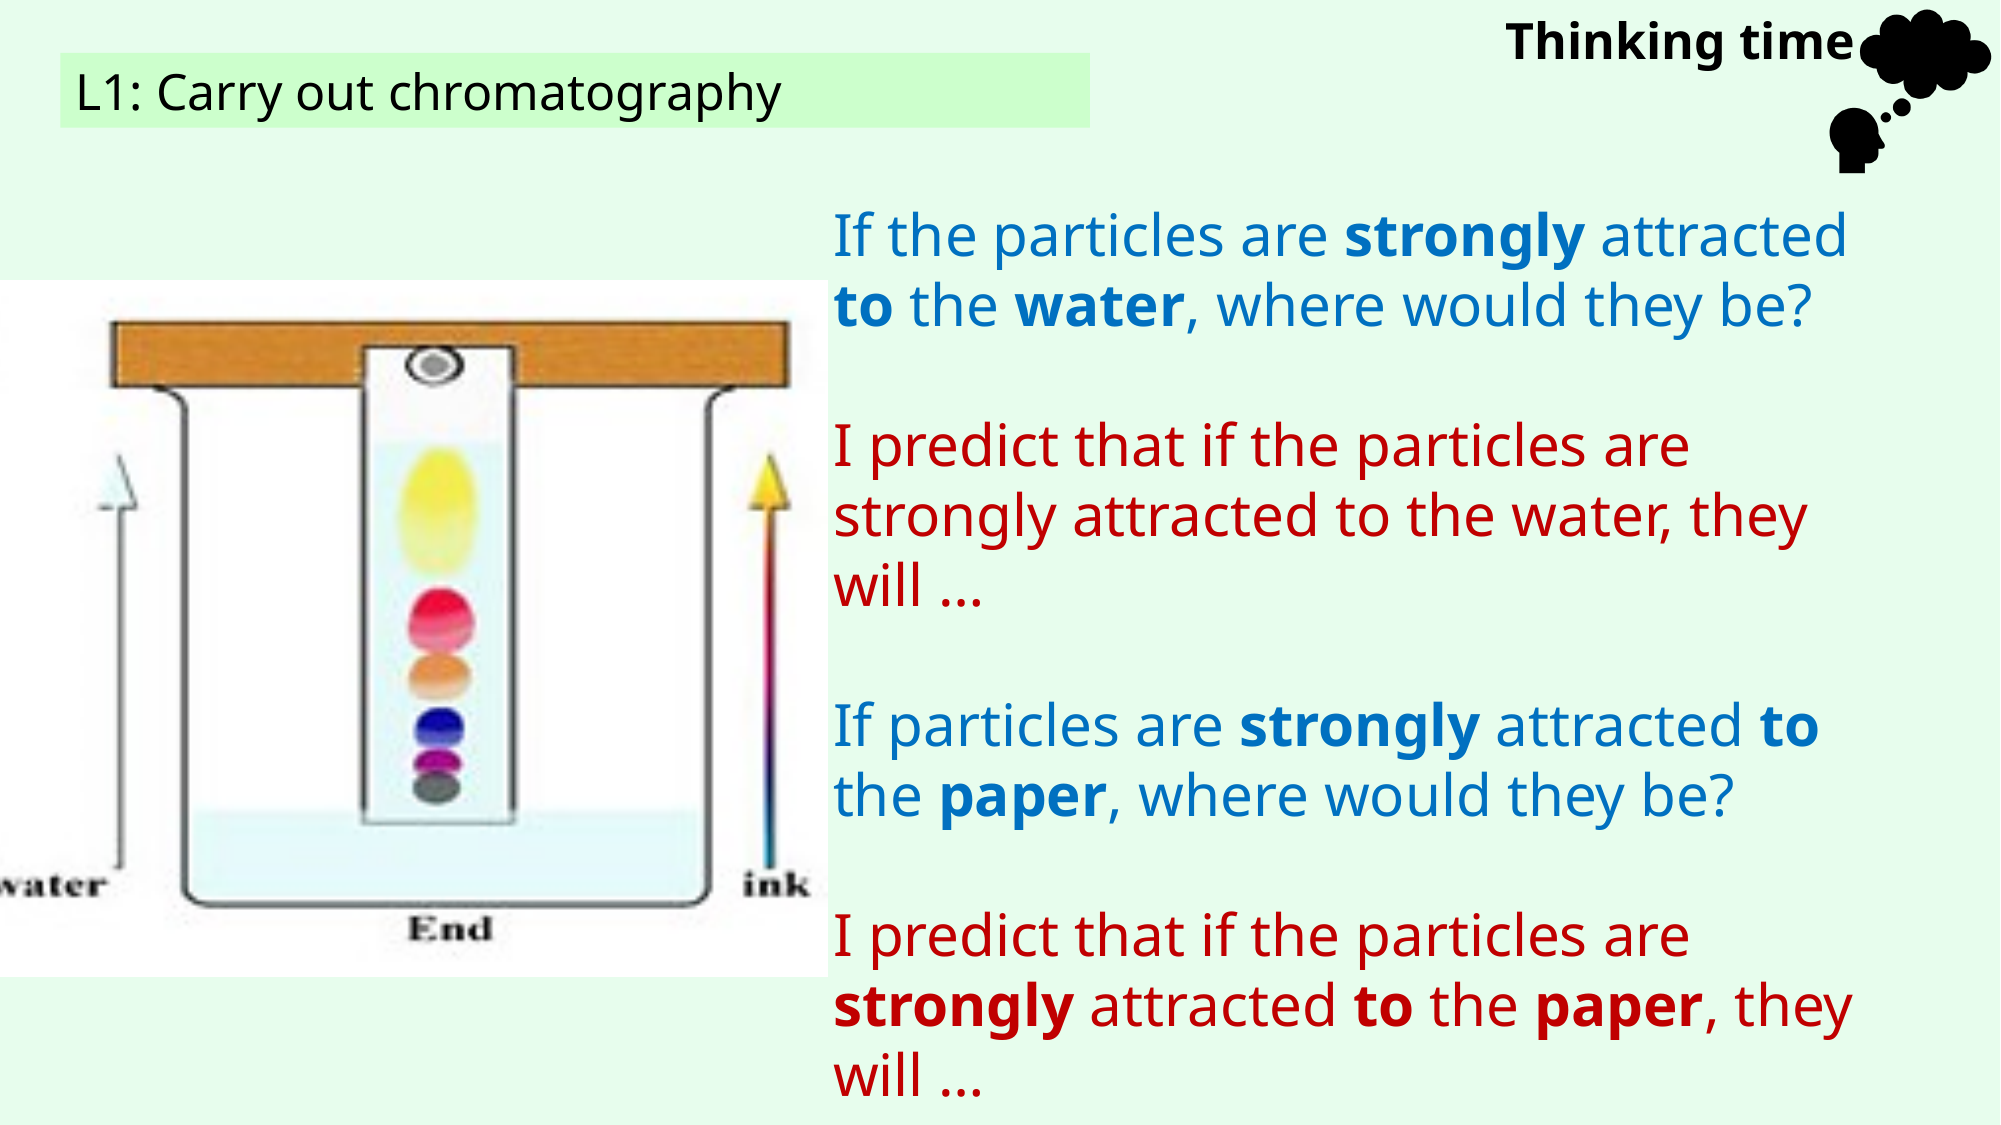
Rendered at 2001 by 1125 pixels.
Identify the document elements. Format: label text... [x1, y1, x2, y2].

text_box If the particles are strongly attracted to the water, where would they be? I predict that if the particles are strongly attracted to the water, they will … If particles are strongly attracted to the paper, where would they be? I predict that if the particles are strongly attracted to the paper, they will … [818, 190, 1899, 1116]
text_box Thinking time [1491, 2, 1822, 77]
picture [1822, 2, 2000, 180]
text_box L1: Carry out chromatography [60, 52, 1090, 128]
picture [0, 280, 828, 977]
